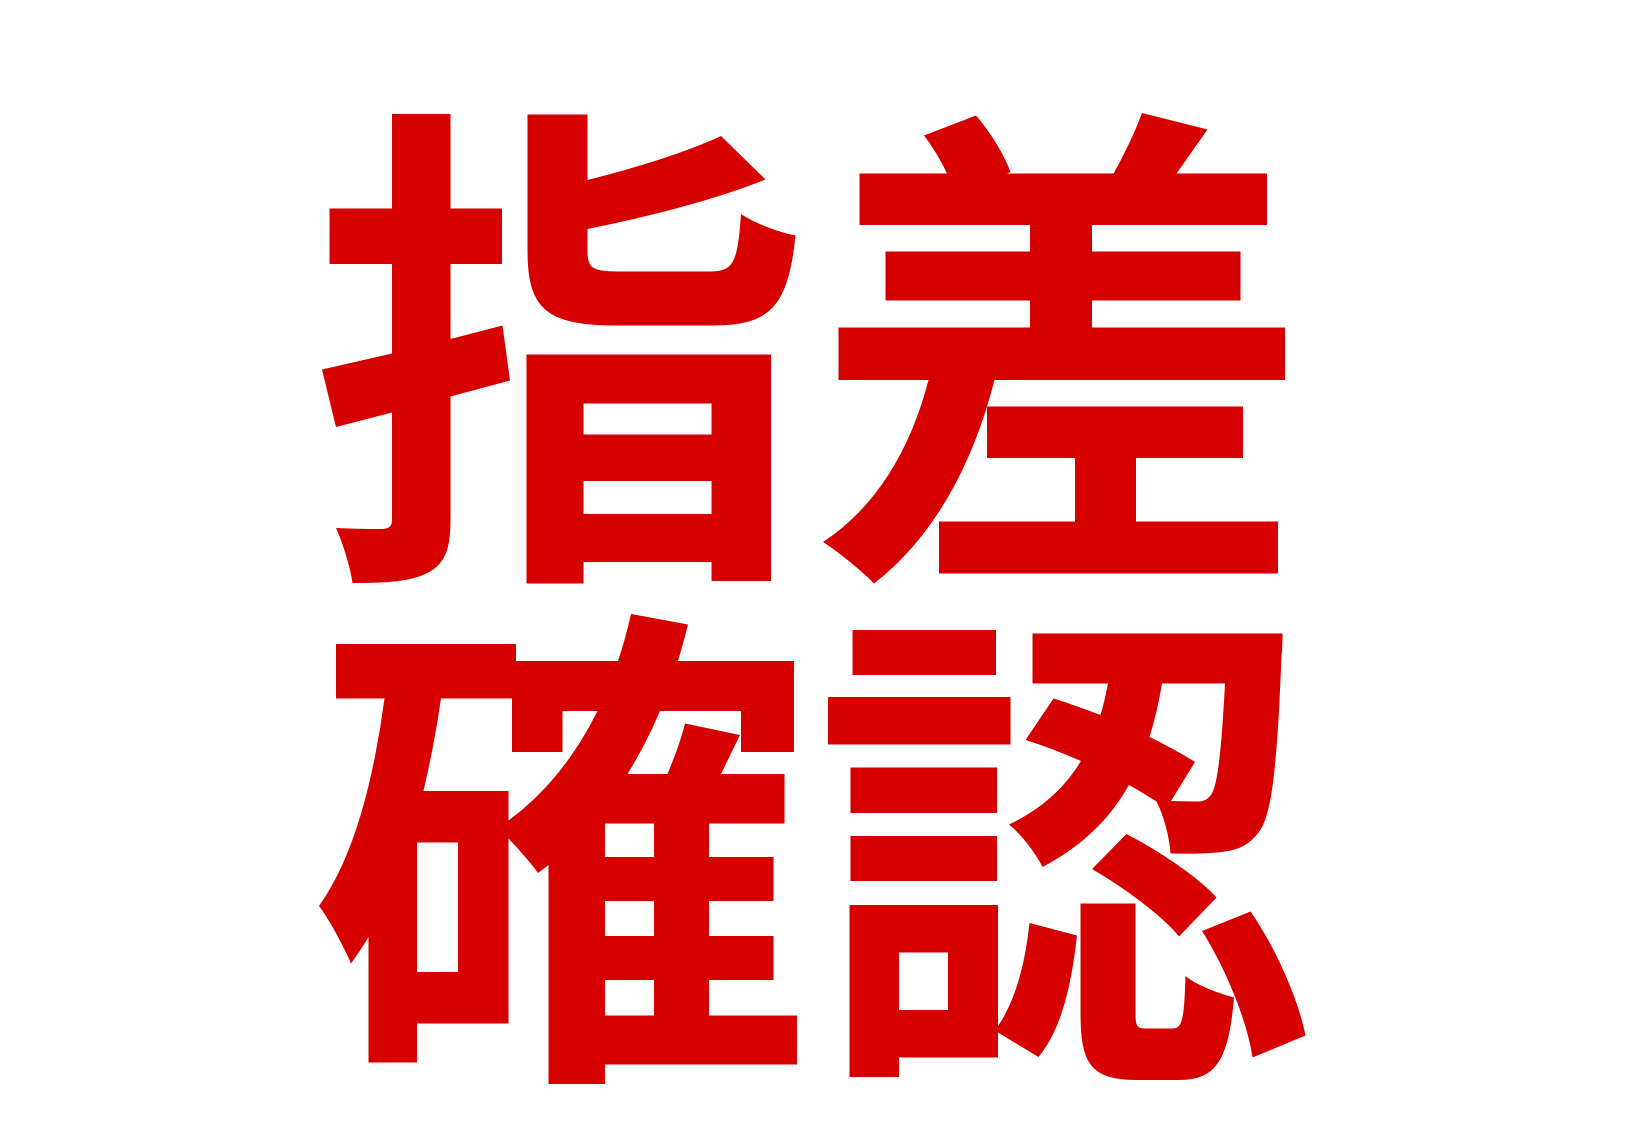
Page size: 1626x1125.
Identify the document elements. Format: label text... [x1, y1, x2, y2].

text_box 指差 確認 [0, 132, 1625, 1125]
